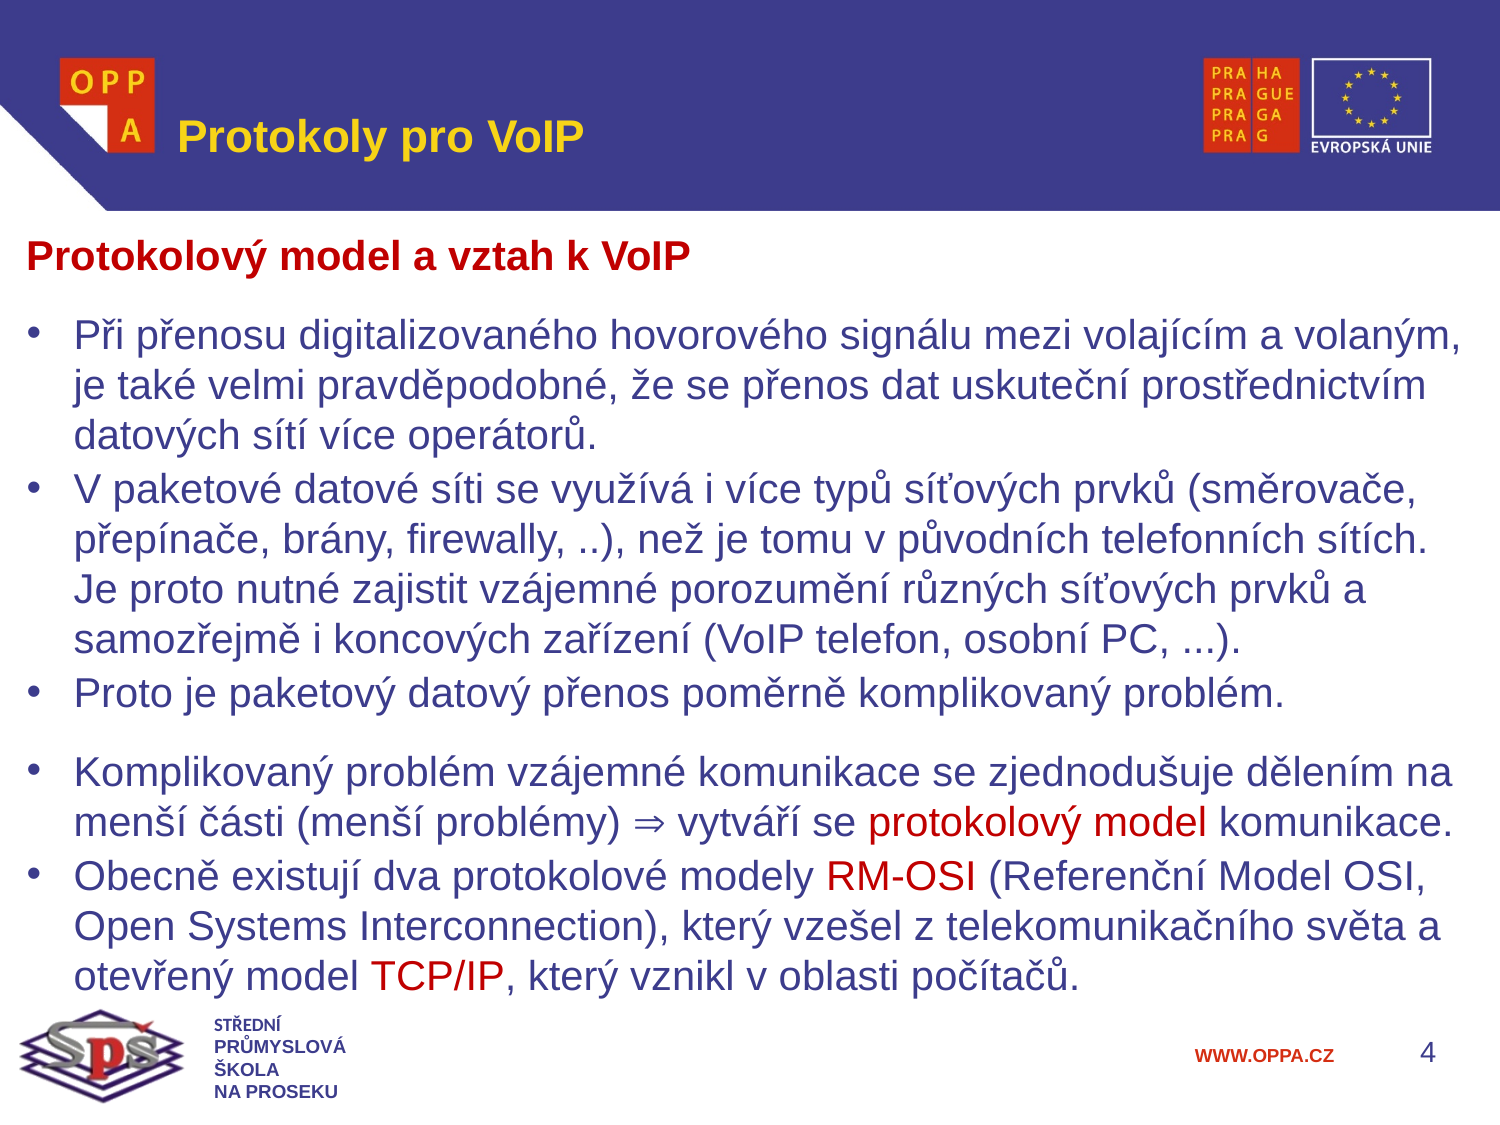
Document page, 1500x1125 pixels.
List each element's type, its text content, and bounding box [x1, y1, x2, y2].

slide_number 4 [1339, 1015, 1437, 1069]
title Protokoly pro VoIP [177, 38, 1137, 162]
picture [0, 0, 1500, 211]
text_box STŘEDNÍ PRŮMYSLOVÁ ŠKOLA NA PROSEKU [199, 1006, 509, 1110]
picture [19, 1001, 186, 1107]
text_box Protokolový model a vztah k VoIP Při přenosu digitalizovaného hovorového signálu mezi volajícím a volaným, je také velmi pravděpodobné, že se přenos dat uskuteční prostřednictvím datových sítí více operátorů. V paketové datové síti se využívá i více typů síťových prvků (směrovače, přepínače, brány, firewally, ..), než je tomu v původních telefonních sítích. Je proto nutné zajistit vzájemné porozumění různých síťových prvků a samozřejmě i koncových zařízení (VoIP telefon, osobní PC, ...). Proto je paketový datový přenos poměrně komplikovaný problém. Komplikovaný problém vzájemné komunikace se zjednodušuje dělením na menší části (menší problémy)  vytváří se protokolový model komunikace. Obecně existují dva protokolové modely RM-OSI (Referenční Model OSI, Open Systems Interconnection), který vzešel z telekomunikačního světa a otevřený model TCP/IP, který vznikl v oblasti počítačů. [11, 221, 1495, 1006]
